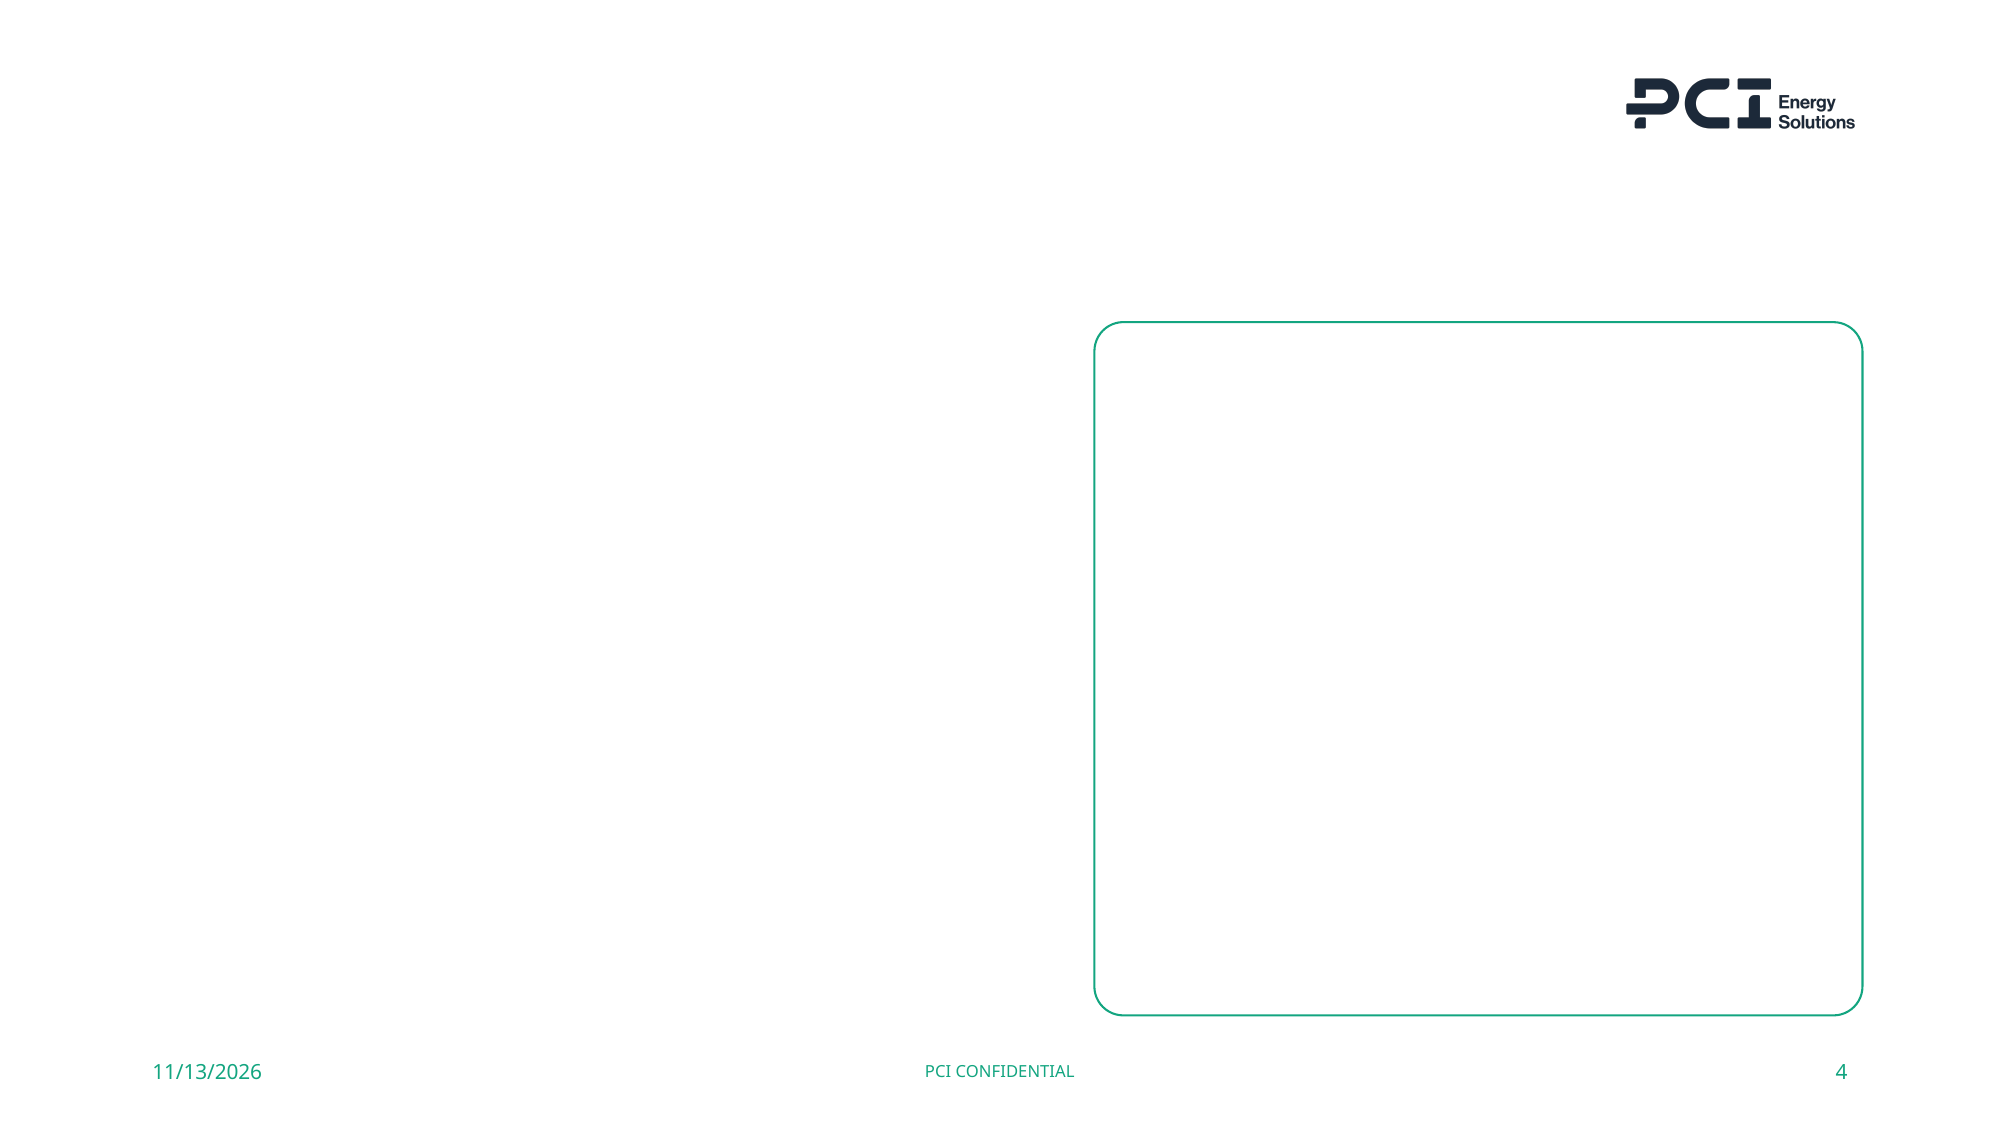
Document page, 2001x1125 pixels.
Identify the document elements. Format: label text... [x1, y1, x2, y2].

slide_number 4 [1412, 1042, 1863, 1103]
footer PCI CONFIDENTIAL [662, 1042, 1338, 1103]
picture [1618, 70, 1863, 137]
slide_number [137, 1042, 588, 1103]
